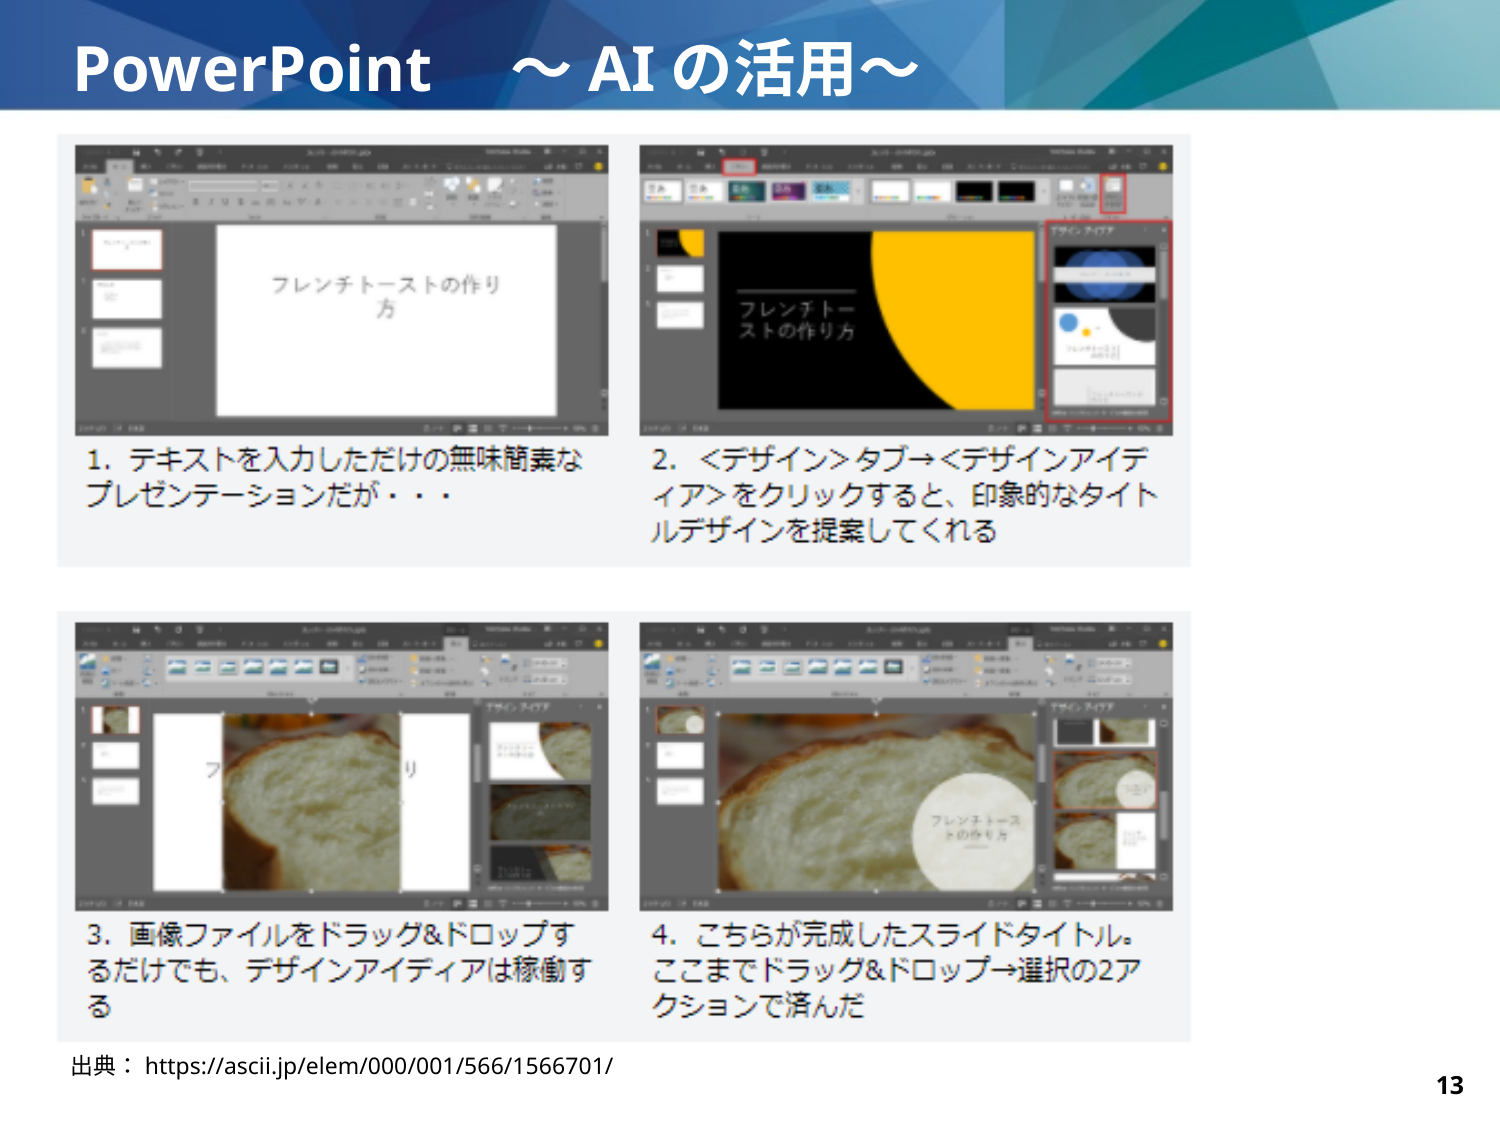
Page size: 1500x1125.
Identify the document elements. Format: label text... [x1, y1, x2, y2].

text_box 出典：https://ascii.jp/elem/000/001/566/1566701/ [55, 1044, 1331, 1087]
title PowerPoint ～AIの活用～ [57, 21, 1441, 89]
picture [0, 0, 1500, 1124]
